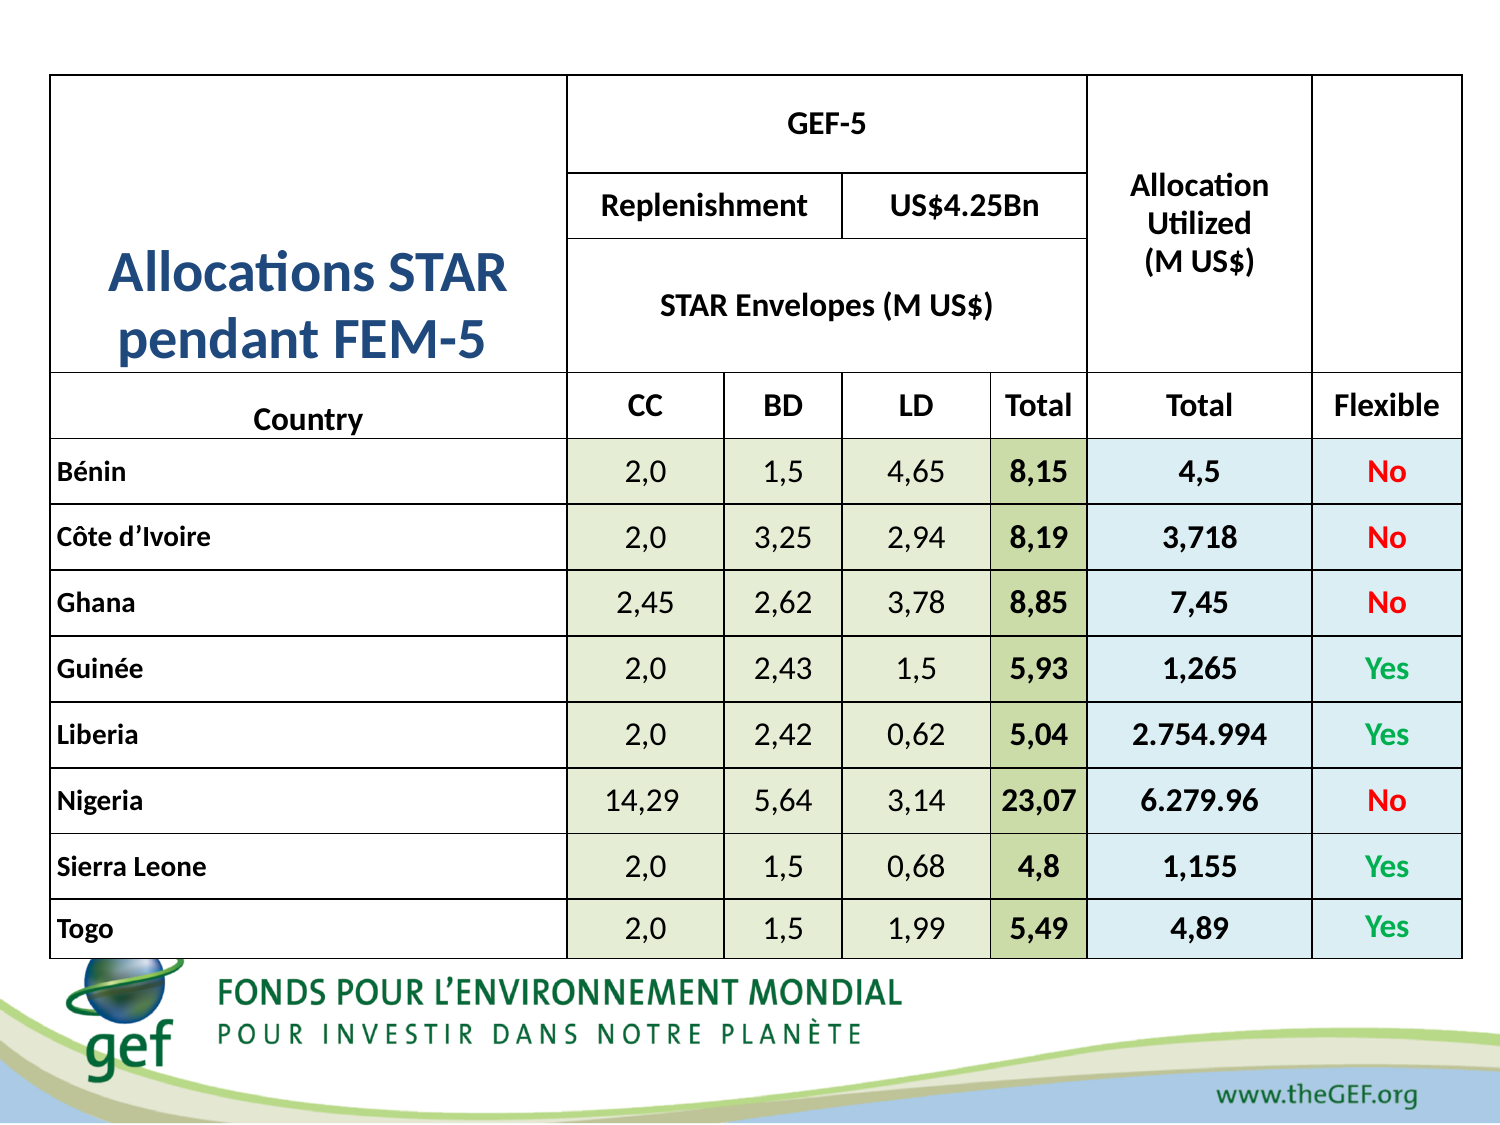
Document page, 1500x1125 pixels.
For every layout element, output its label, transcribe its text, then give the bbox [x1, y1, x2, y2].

table_cell Sierra Leone [51, 834, 566, 898]
table_cell Guinée [51, 637, 566, 701]
table_cell US$4.25Bn [843, 174, 1086, 238]
table_cell 8,19 [991, 505, 1086, 569]
table_cell Côte d’Ivoire [51, 505, 566, 569]
table_cell 3,14 [843, 769, 990, 833]
table_cell 2,0 [568, 900, 723, 958]
table_cell Yes [1313, 703, 1461, 767]
table_cell 1,99 [843, 900, 990, 958]
table_cell No [1313, 439, 1461, 503]
table_cell 1,5 [725, 439, 841, 503]
table_cell Total [1088, 373, 1311, 438]
table_cell Ghana [51, 571, 566, 635]
table_cell STAR Envelopes (M US$) [568, 239, 1086, 372]
table_cell Flexible [1313, 373, 1461, 438]
table_cell 2,62 [725, 571, 841, 635]
table_cell 4,89 [1088, 900, 1311, 958]
table_header [1313, 76, 1461, 372]
table_cell 2,45 [568, 571, 723, 635]
table_cell BD [725, 373, 841, 438]
table_cell Yes [1313, 637, 1461, 701]
table_cell 2,94 [843, 505, 990, 569]
table_cell 4,65 [843, 439, 990, 503]
table_cell 3,718 [1088, 505, 1311, 569]
table_cell 2,43 [725, 637, 841, 701]
table_cell CC [568, 373, 723, 438]
table_cell 8,15 [991, 439, 1086, 503]
table_cell No [1313, 769, 1461, 833]
table_cell 5,93 [991, 637, 1086, 701]
table_cell 23,07 [991, 769, 1086, 833]
table_cell No [1313, 571, 1461, 635]
table_cell LD [843, 373, 990, 438]
table_header Allocation Utilized (M US$) [1088, 76, 1311, 372]
table_cell 5,64 [725, 769, 841, 833]
table_cell Liberia [51, 703, 566, 767]
table_cell 0,62 [843, 703, 990, 767]
table_cell 2,0 [568, 505, 723, 569]
table_cell 8,85 [991, 571, 1086, 635]
table_cell 1,5 [725, 900, 841, 958]
table_cell Replenishment [568, 174, 841, 238]
table_cell Country [51, 373, 566, 438]
table_cell 5,49 [991, 900, 1086, 958]
table_cell Nigeria [51, 769, 566, 833]
table_cell 4,5 [1088, 439, 1311, 503]
table_cell 1,155 [1088, 834, 1311, 898]
table_cell 1,265 [1088, 637, 1311, 701]
table_cell 6.279.96 [1088, 769, 1311, 833]
table_cell Togo [51, 900, 566, 958]
table_cell 2,0 [568, 703, 723, 767]
table_cell Yes [1313, 834, 1461, 898]
picture [0, 912, 1500, 1125]
table_cell Yes [1313, 900, 1461, 958]
table_cell 2.754.994 [1088, 703, 1311, 767]
table_header GEF-5 [568, 76, 1086, 172]
table_cell 2,0 [568, 834, 723, 898]
table_cell 2,0 [568, 439, 723, 503]
table_cell 2,0 [568, 637, 723, 701]
table_cell 3,78 [843, 571, 990, 635]
table_cell Bénin [51, 439, 566, 503]
table_cell 14,29 [568, 769, 723, 833]
table_cell Total [991, 373, 1086, 438]
table_header Allocations STAR pendant FEM-5 [51, 76, 566, 372]
table_cell 4,8 [991, 834, 1086, 898]
table_cell 1,5 [843, 637, 990, 701]
table_cell No [1313, 505, 1461, 569]
table_cell 1,5 [725, 834, 841, 898]
table_cell 7,45 [1088, 571, 1311, 635]
table_cell 3,25 [725, 505, 841, 569]
table_cell 0,68 [843, 834, 990, 898]
table_cell 5,04 [991, 703, 1086, 767]
table_cell 2,42 [725, 703, 841, 767]
